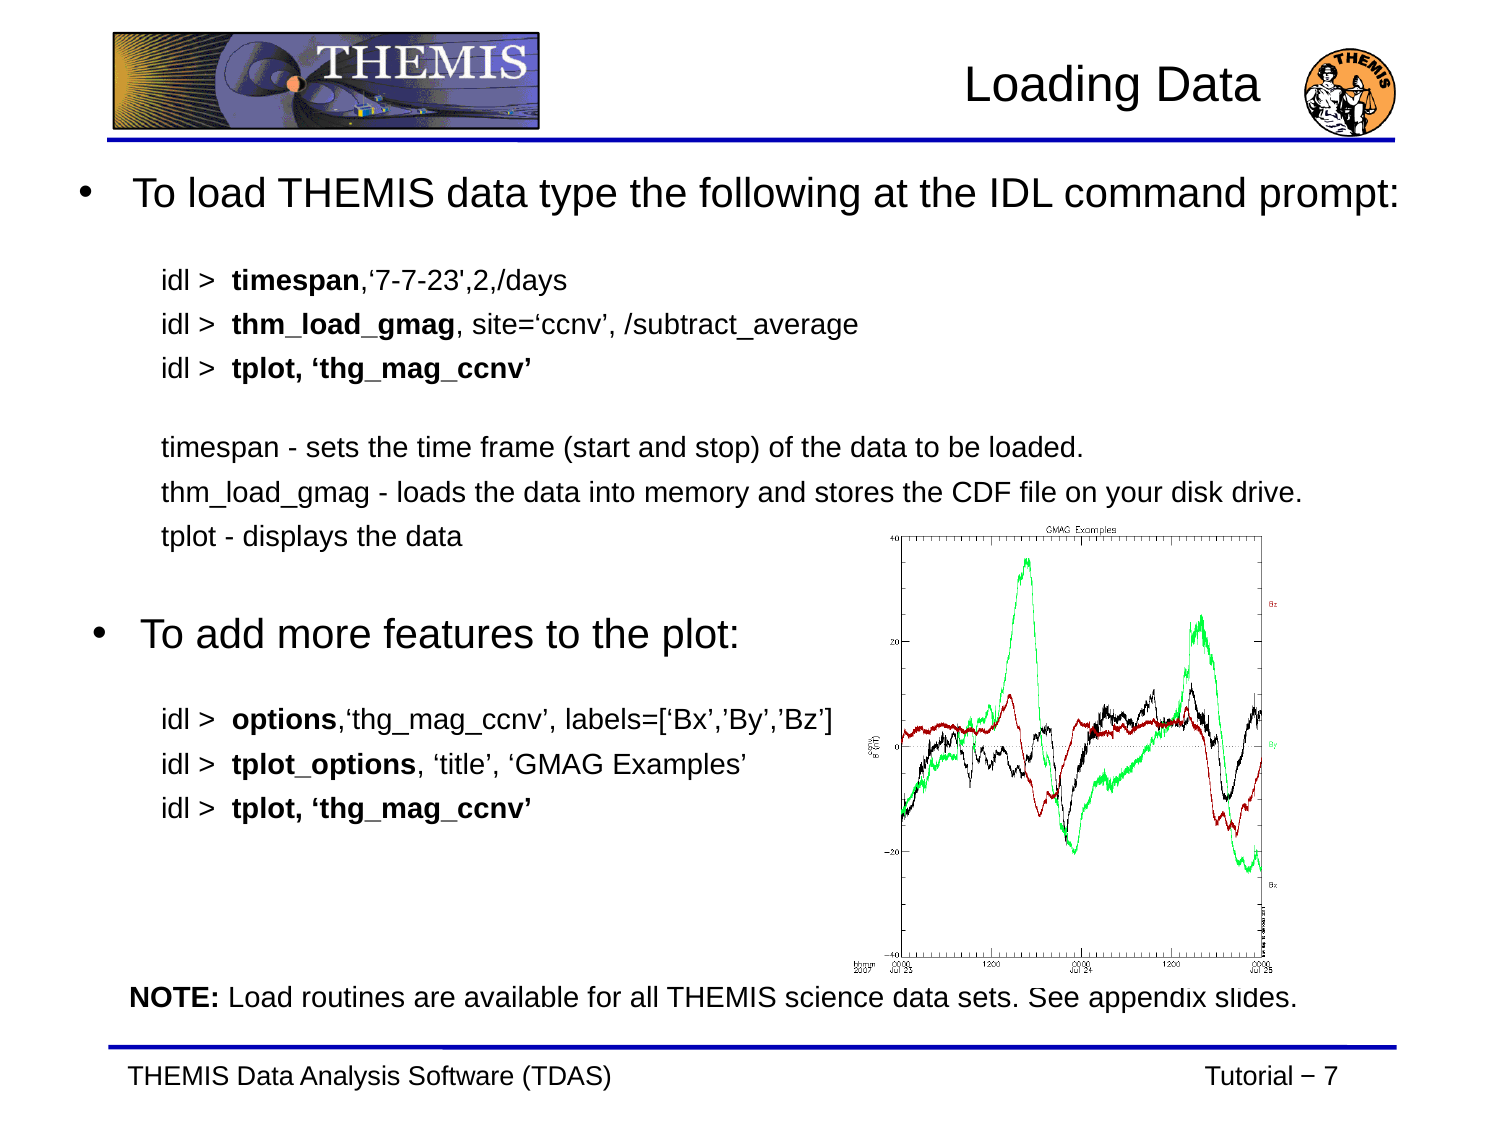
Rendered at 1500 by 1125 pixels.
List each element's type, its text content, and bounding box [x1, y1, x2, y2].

picture [1304, 48, 1396, 87]
list To load THEMIS data type the following at the IDL command prompt: idl > timespan,‘7-7-23',2,/days idl > thm_load_gmag, site=‘ccnv’, /subtract_average idl > tplot, ‘thg_mag_ccnv’ timespan - sets the time frame (start and stop) of the data to be loaded. thm_load_gmag - loads the data into memory and stores the CDF file on your disk drive. tplot - displays the data To add more features to the plot: idl > options,‘thg_mag_ccnv’, labels=[‘Bx’,’By’,’Bz’] idl > tplot_options, ‘title’, ‘GMAG Examples’ idl > tplot, ‘thg_mag_ccnv’ NOTE: Load routines are available for all THEMIS science data sets. See appendix slides. [0, 87, 1438, 934]
picture [849, 524, 1313, 988]
title Loading Data [54, 43, 1276, 87]
picture [115, 35, 537, 43]
